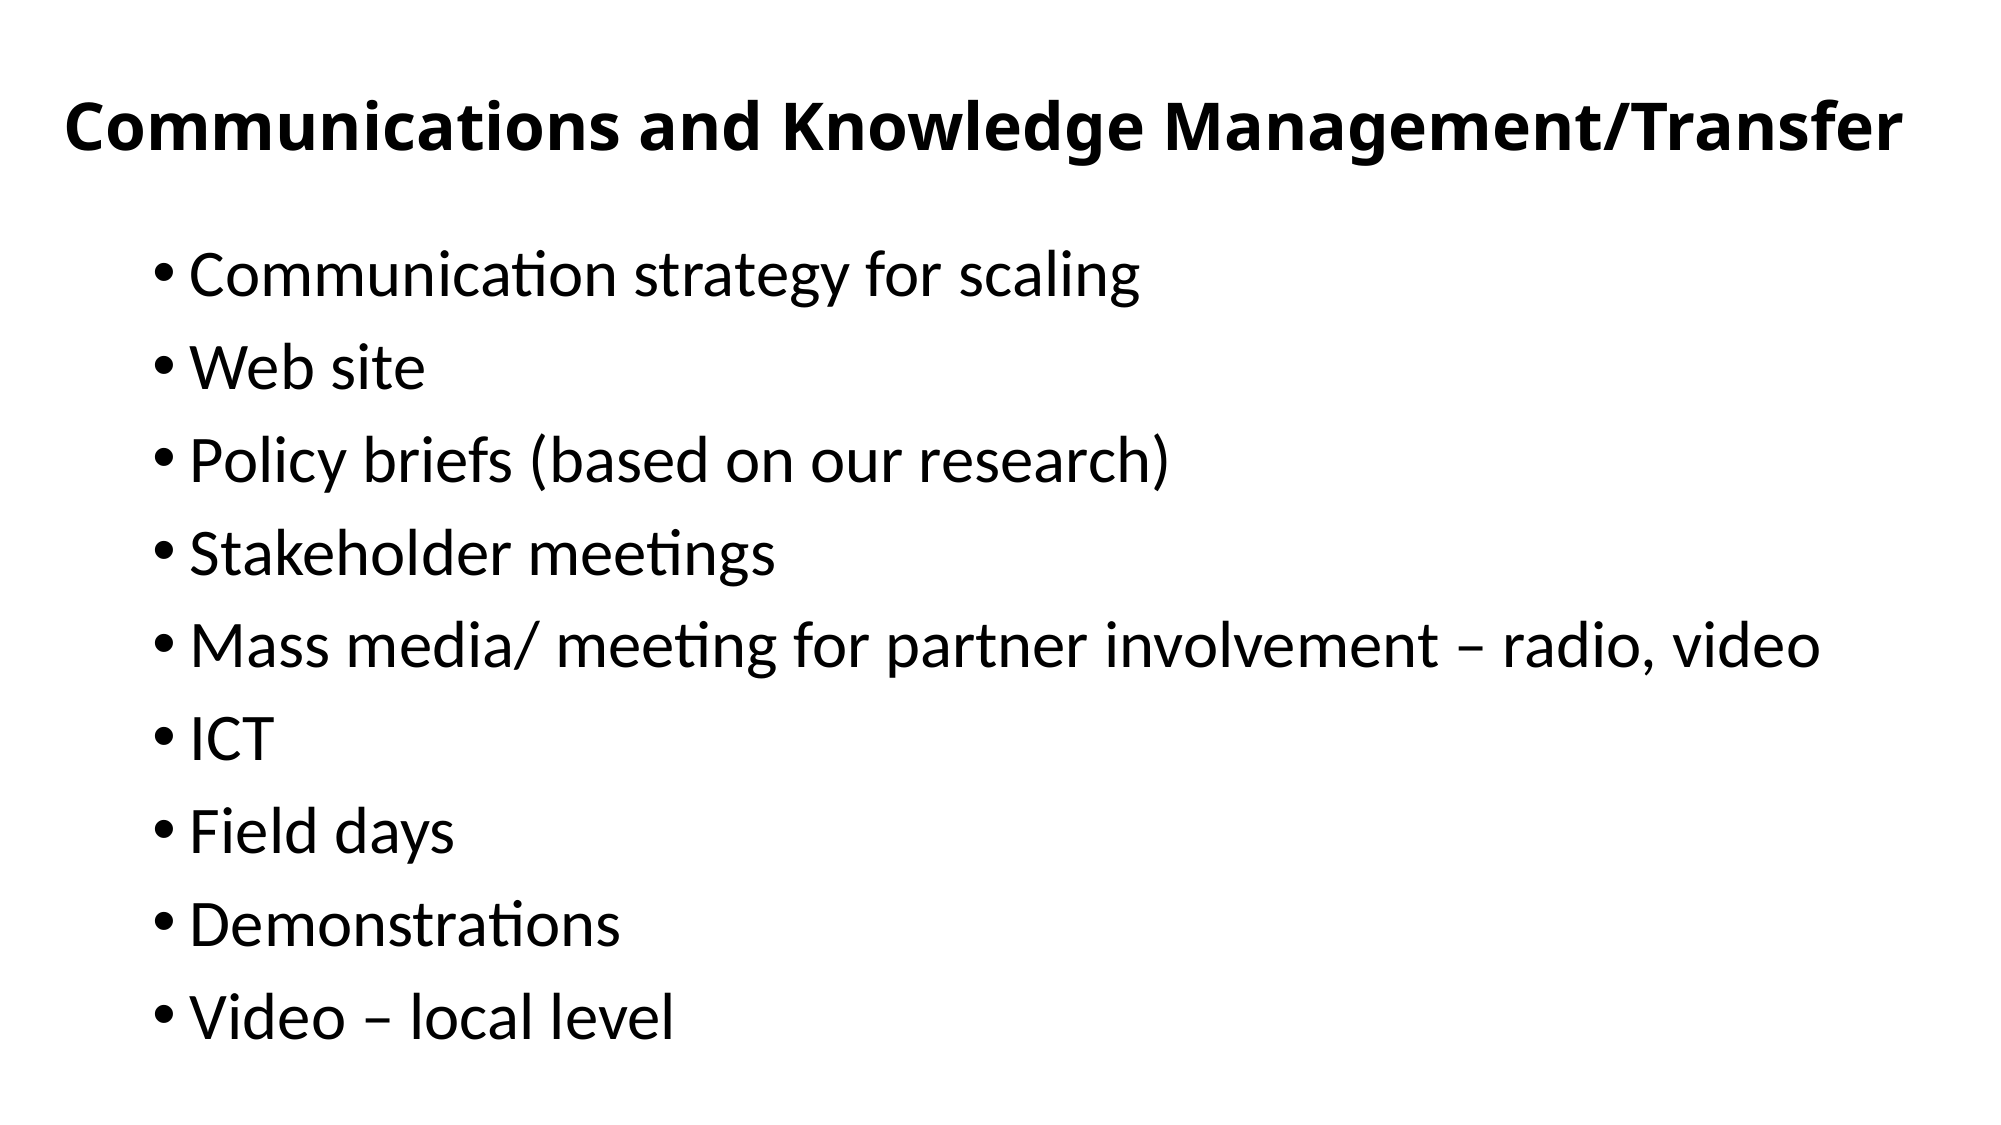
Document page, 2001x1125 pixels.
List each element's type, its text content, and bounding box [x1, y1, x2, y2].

list Communication strategy for scaling Web site Policy briefs (based on our research) Stakeholder meetings Mass media/ meeting for partner involvement – radio, video ICT Field days Demonstrations Video – local level [137, 231, 1863, 946]
title Communications and Knowledge Management/Transfer [48, 59, 1931, 278]
